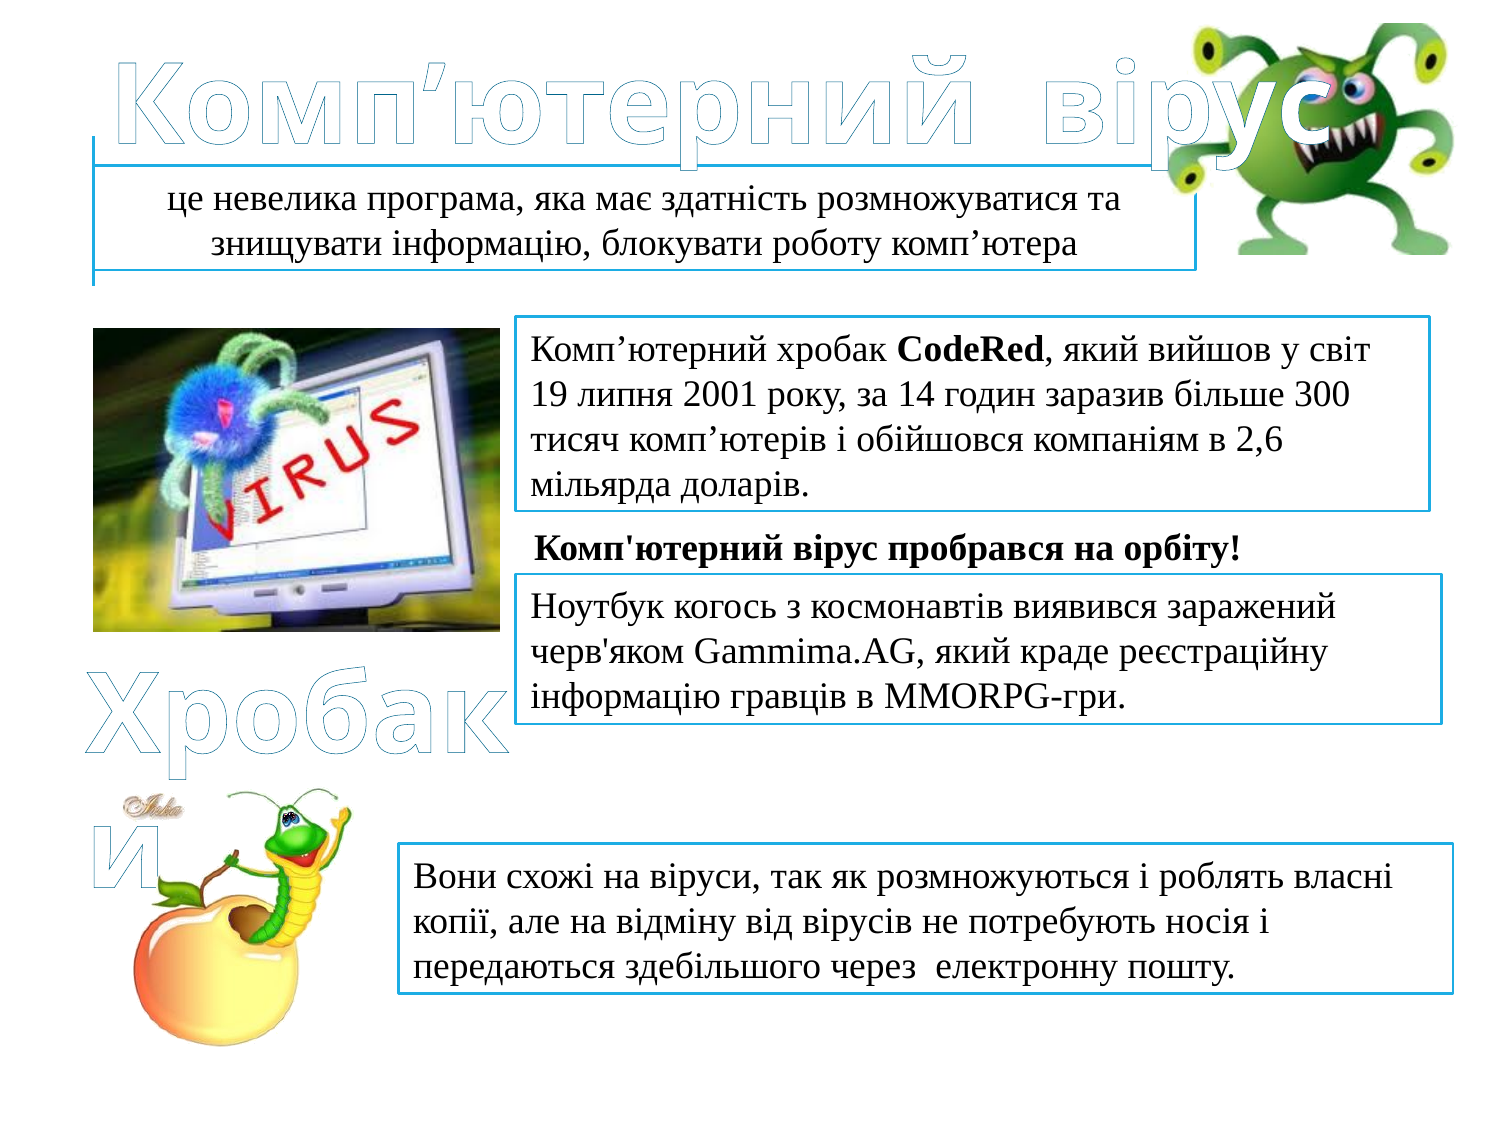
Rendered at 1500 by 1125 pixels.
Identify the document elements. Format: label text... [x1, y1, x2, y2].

text_box Комп'ютерний вірус пробрався на орбіту! [519, 515, 1258, 573]
text_box Хробаки [70, 632, 575, 918]
text_box Комп’ютерний вірус [93, 23, 1154, 174]
picture [1159, 23, 1469, 255]
text_box Вони схожі на віруси, так як розмножуються і роблять власні копії, але на відміну від вірусів не потребують носія і передаються здебільшого через електронну пошту. [397, 842, 1454, 995]
text_box Ноутбук когось з космонавтів виявився заражений черв'яком Gammima.AG, який краде реєстраційну інформацію гравців в MMORPG-гри. [514, 573, 1443, 725]
text_box Комп’ютерний хробак CodeRed, який вийшов у світ 19 липня 2001 року, за 14 годин заразив більше 300 тисяч комп’ютерів і обійшовся компаніям в 2,6 мільярда доларів. [514, 315, 1431, 512]
picture [105, 784, 376, 1049]
text_box це невелика програма, яка має здатність розмножуватися та знищувати інформацію, блокувати роботу комп’ютера [92, 164, 1197, 271]
picture [93, 327, 501, 632]
